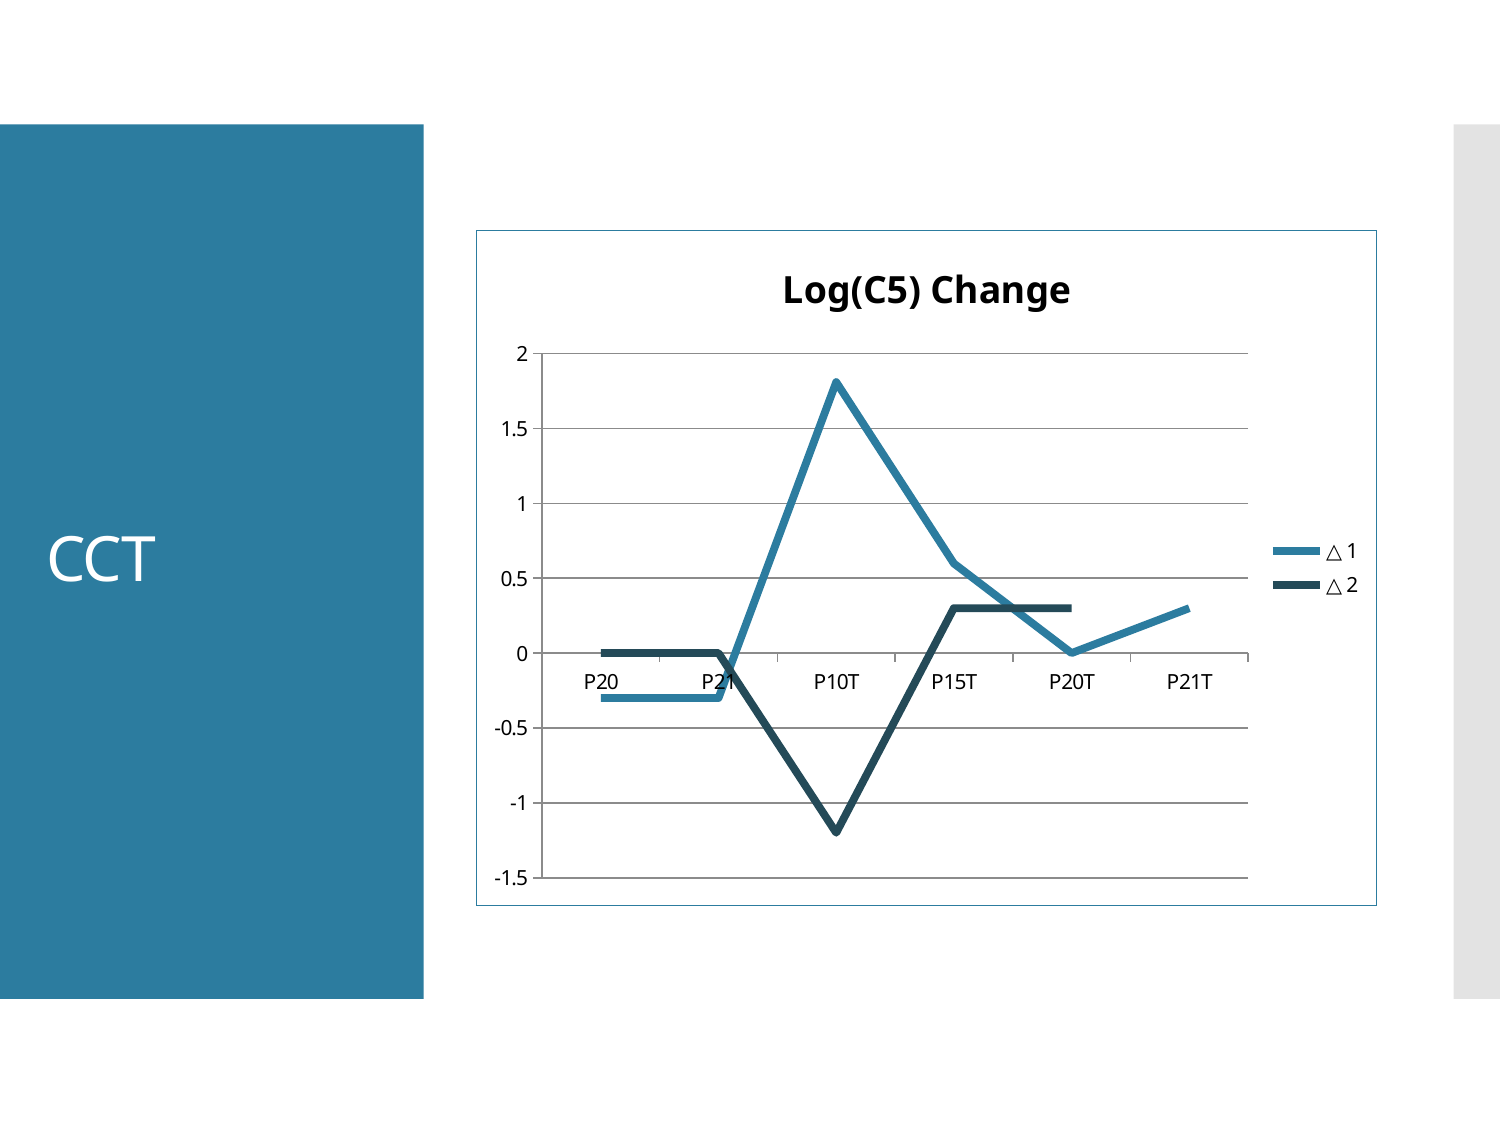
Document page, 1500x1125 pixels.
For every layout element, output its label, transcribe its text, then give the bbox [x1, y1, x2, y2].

chart [476, 230, 1377, 906]
title CCT [31, 184, 394, 940]
